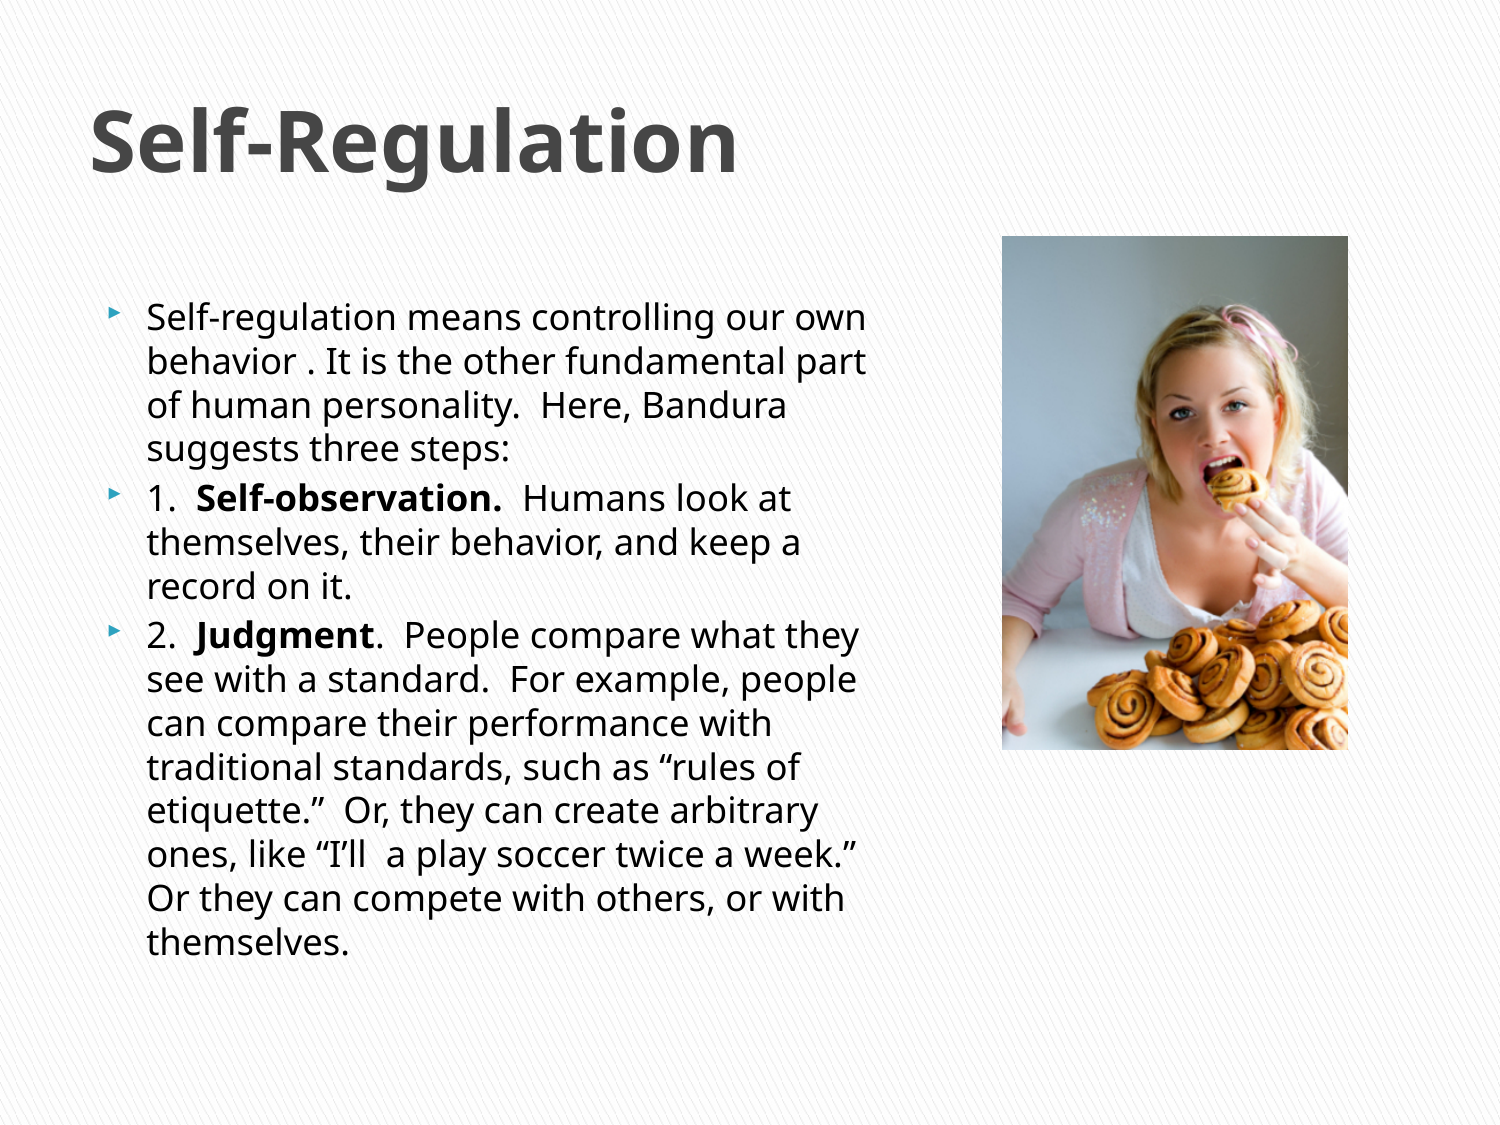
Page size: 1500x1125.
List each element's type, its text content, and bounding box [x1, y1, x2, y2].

title Self-Regulation [75, 44, 1425, 233]
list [1002, 236, 1349, 751]
list Self-regulation means controlling our own behavior . It is the other fundamental part of human personality. Here, Bandura suggests three steps: 1. Self-observation. Humans look at themselves, their behavior, and keep a record on it. 2. Judgment. People compare what they see with a standard. For example, people can compare their performance with traditional standards, such as “rules of etiquette.” Or, they can create arbitrary ones, like “I’ll a play soccer twice a week.” Or they can compete with others, or with themselves. [75, 236, 903, 973]
